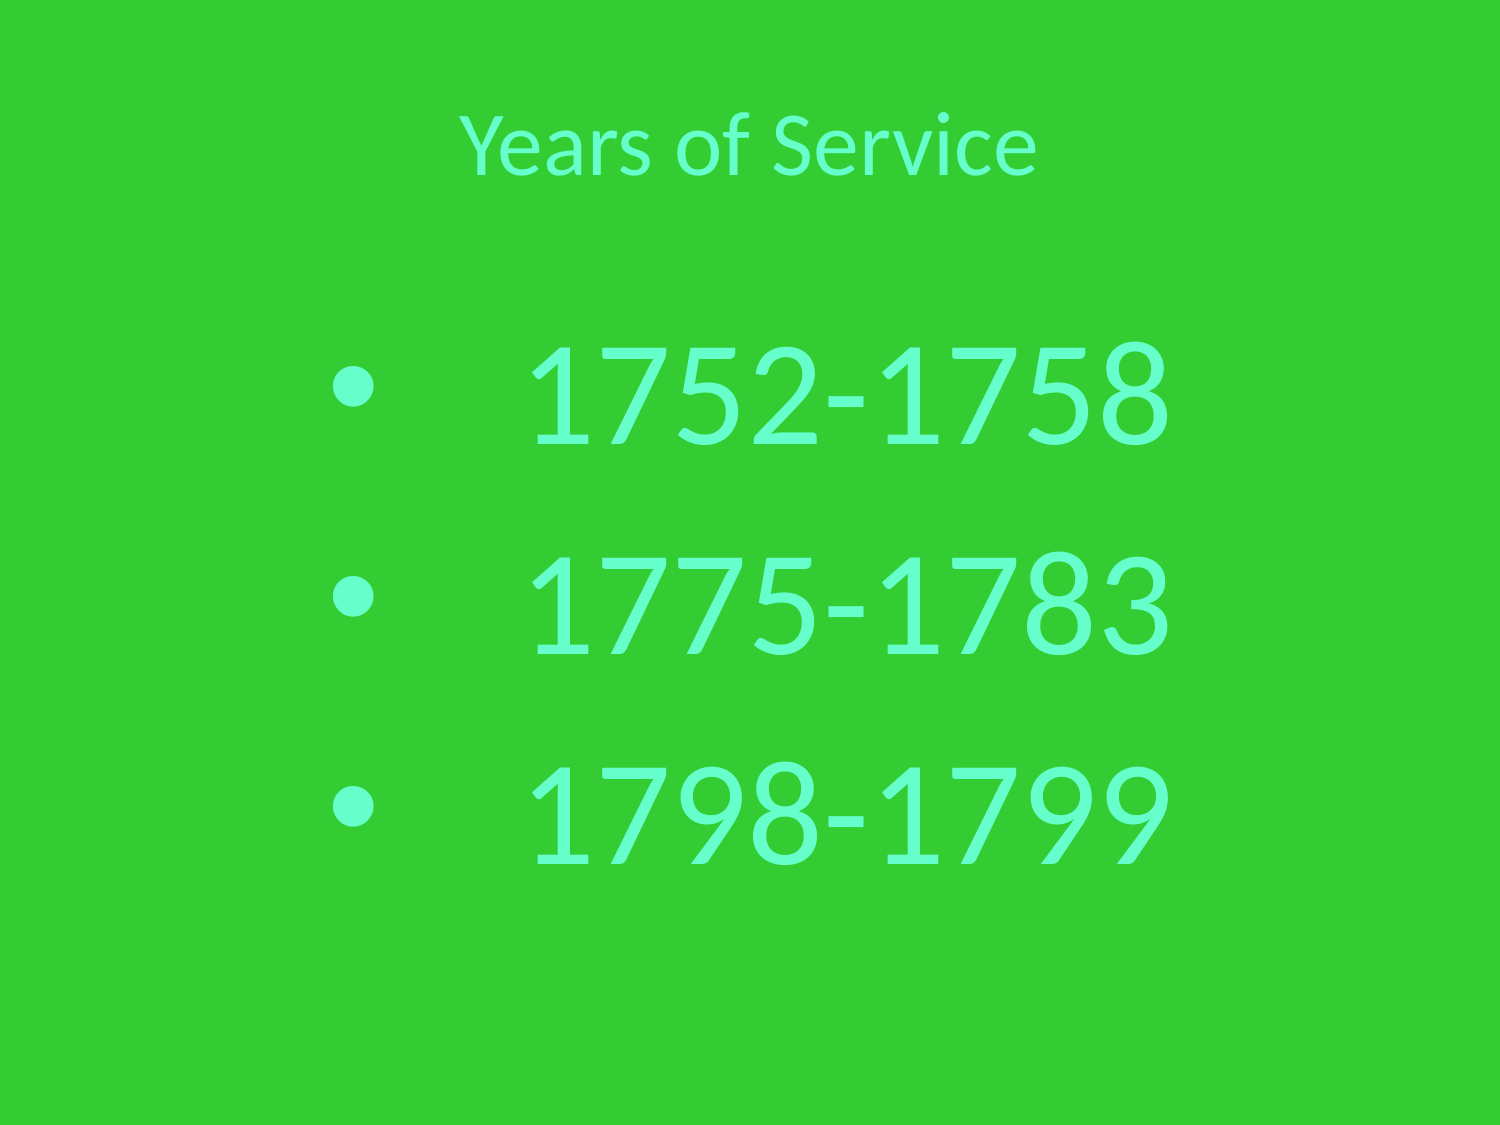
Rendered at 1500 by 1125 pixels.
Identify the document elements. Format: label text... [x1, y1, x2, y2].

title Years of Service [75, 45, 1425, 233]
list 1752-1758 1775-1783 1798-1799 [312, 287, 1425, 1005]
